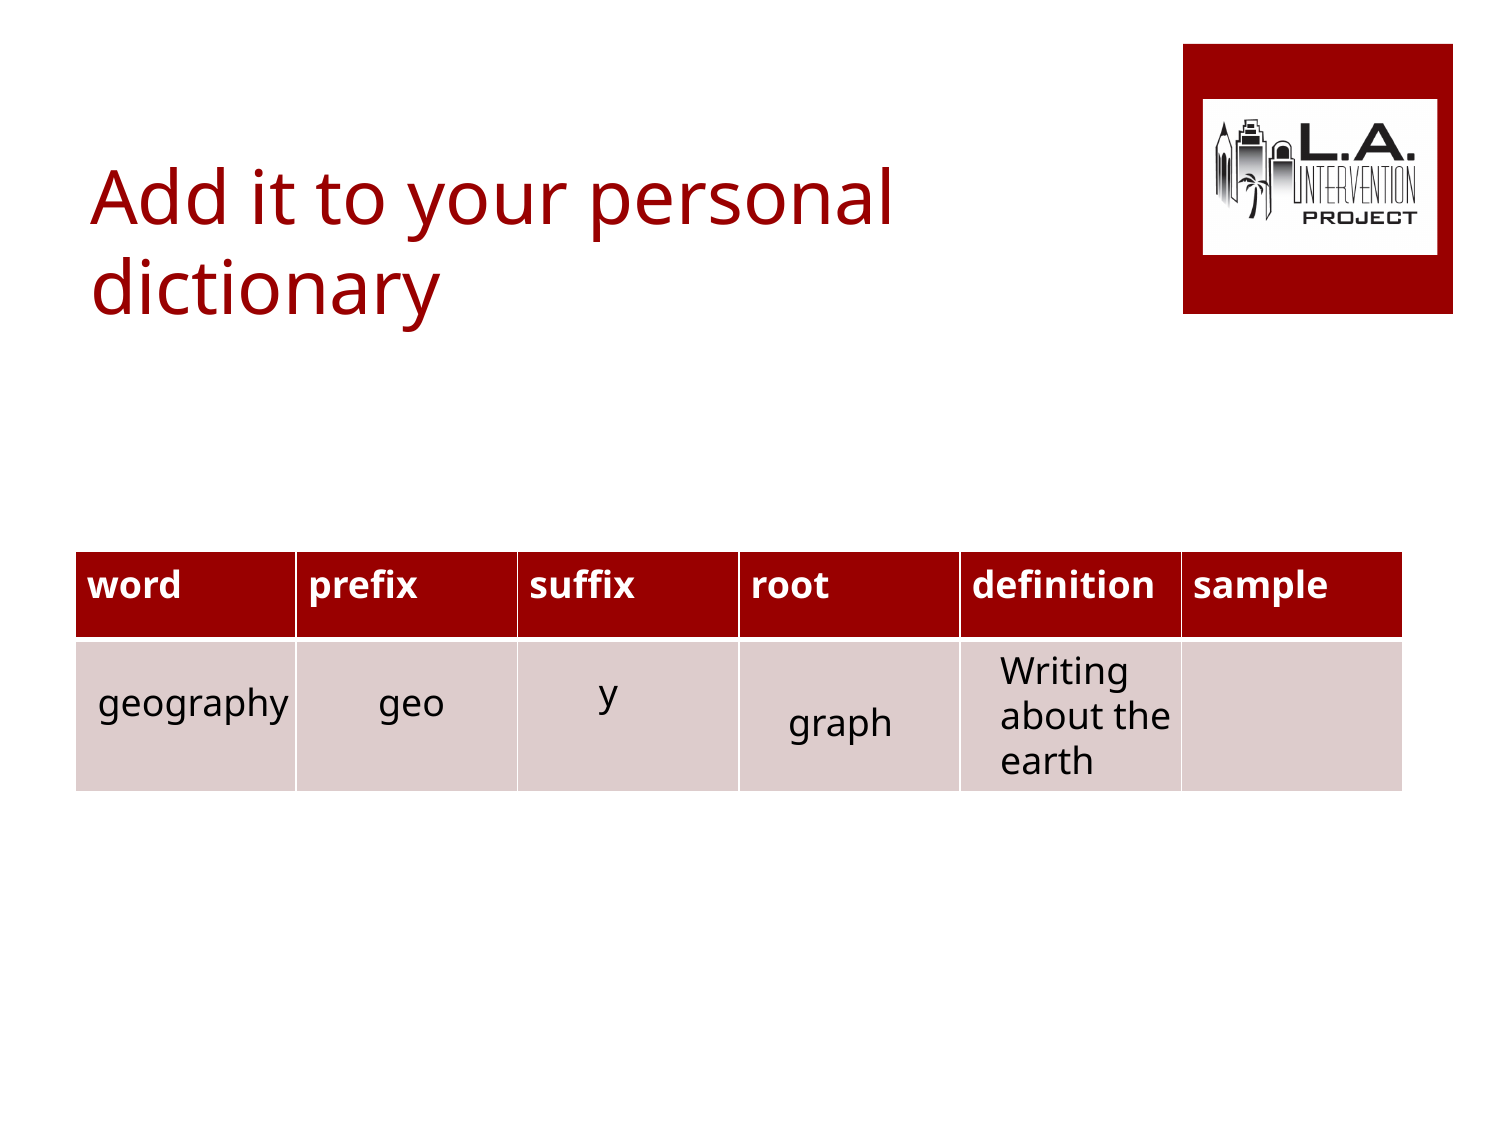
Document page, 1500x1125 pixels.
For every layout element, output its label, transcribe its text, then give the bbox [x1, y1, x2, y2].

table_header prefix [297, 552, 517, 637]
table_header root [740, 552, 959, 637]
table_header sample [1182, 552, 1402, 637]
text_box Writing about the earth [985, 640, 1233, 790]
text_box y [584, 661, 634, 721]
table_cell [740, 642, 959, 791]
table_cell [961, 642, 1181, 791]
text_box graph [773, 691, 909, 752]
text_box geo [363, 671, 461, 732]
picture [1202, 99, 1438, 255]
table_cell [76, 642, 295, 791]
table_header definition [961, 552, 1181, 637]
table_cell [297, 642, 517, 791]
table_header word [76, 552, 295, 637]
table_cell [1182, 642, 1402, 791]
table_header suffix [518, 552, 738, 637]
table_cell [518, 642, 738, 791]
title Add it to your personal dictionary [75, 149, 1143, 338]
text_box geography [82, 671, 304, 732]
